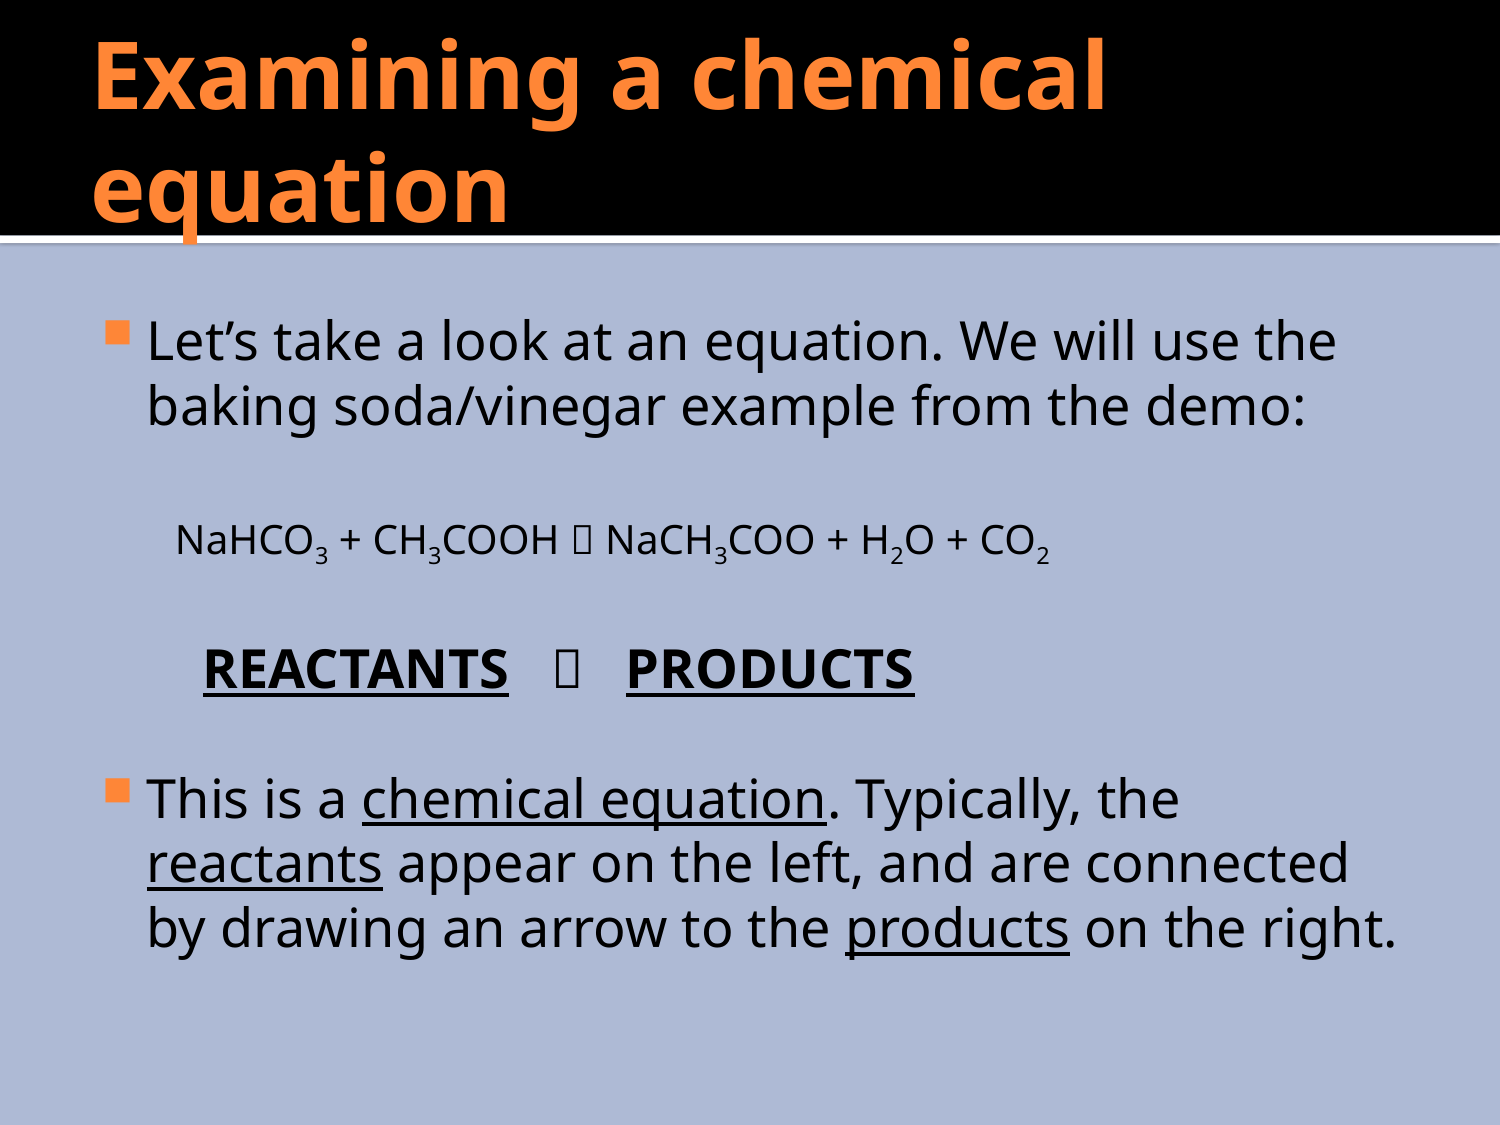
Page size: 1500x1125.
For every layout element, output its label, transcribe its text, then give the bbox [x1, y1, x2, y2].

title Examining a chemical equation [75, 25, 1425, 231]
list Let’s take a look at an equation. We will use the baking soda/vinegar example from the demo: NaHCO3 + CH3COOH  NaCH3COO + H2O + CO2 REACTANTS  PRODUCTS This is a chemical equation. Typically, the reactants appear on the left, and are connected by drawing an arrow to the products on the right. [75, 291, 1425, 1050]
